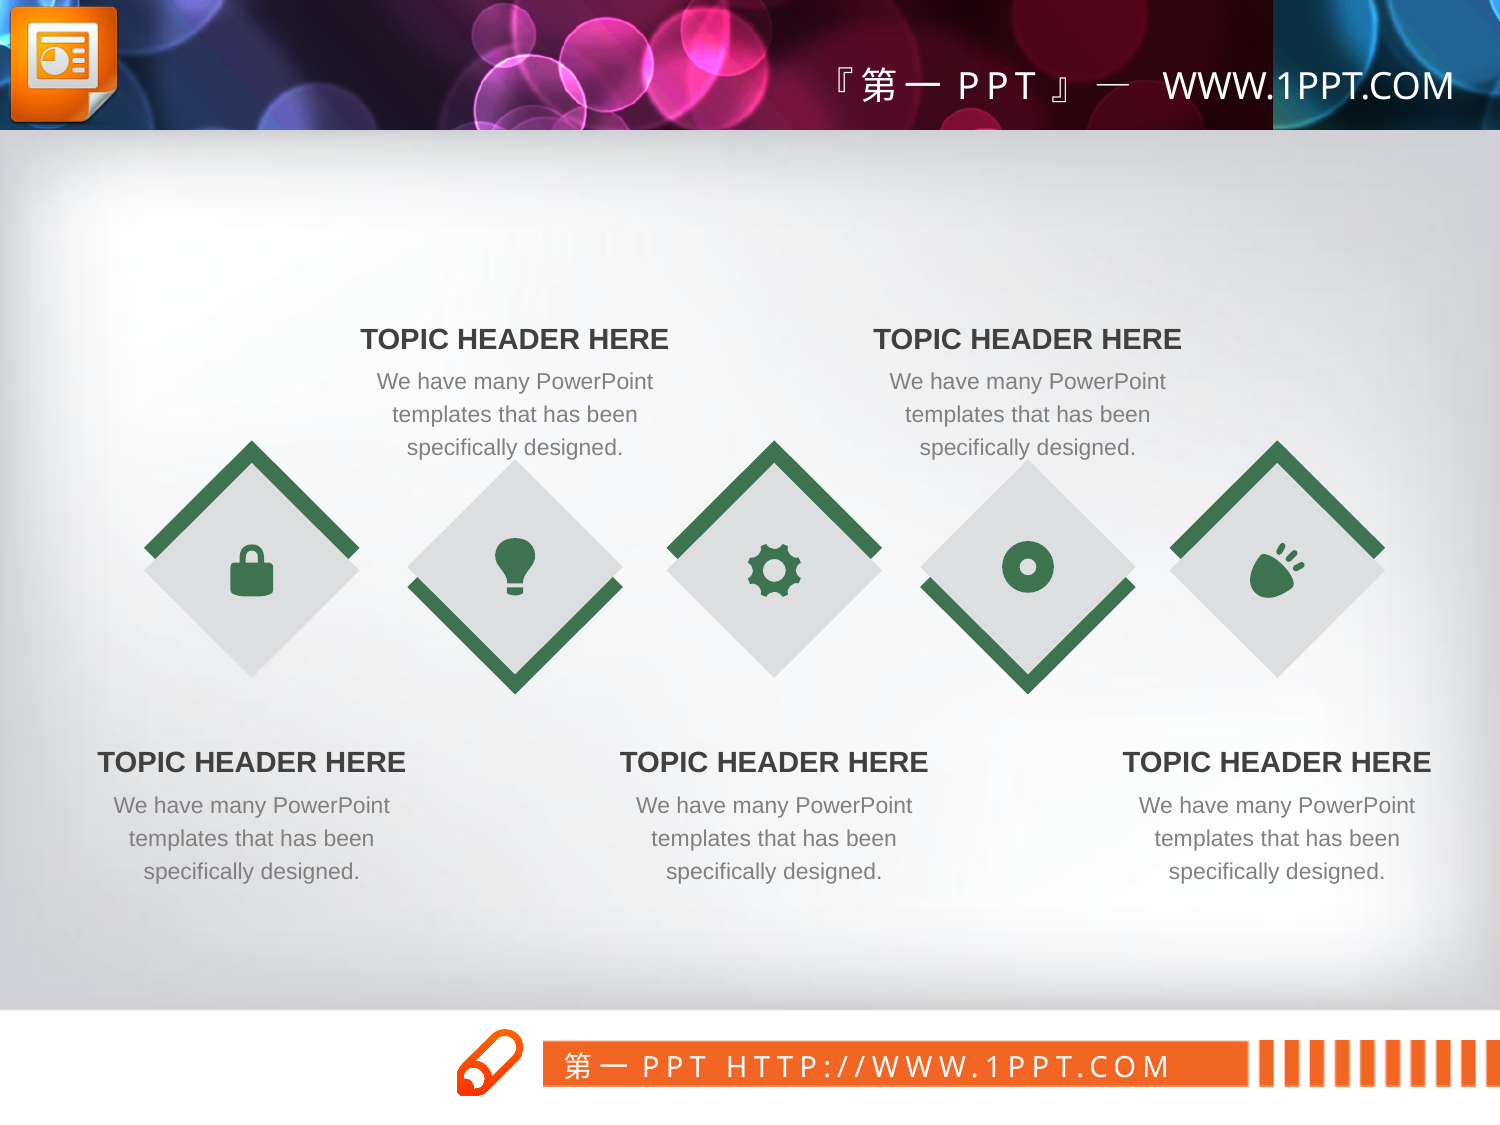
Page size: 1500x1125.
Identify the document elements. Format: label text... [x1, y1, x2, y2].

text_box [920, 461, 1136, 675]
text_box [666, 462, 883, 678]
text_box TOPIC HEADER HERE We have many PowerPoint templates that has been specifically designed. [1102, 736, 1453, 884]
text_box [230, 544, 274, 597]
text_box TOPIC HEADER HERE We have many PowerPoint templates that has been specifically designed. [852, 313, 1204, 461]
text_box [747, 544, 801, 597]
text_box [143, 462, 360, 678]
picture [0, 0, 1500, 1012]
text_box [143, 440, 360, 559]
text_box TOPIC HEADER HERE We have many PowerPoint templates that has been specifically designed. [339, 313, 691, 461]
text_box TOPIC HEADER HERE We have many PowerPoint templates that has been specifically designed. [76, 736, 427, 884]
text_box [407, 577, 623, 695]
text_box [1169, 440, 1386, 559]
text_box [494, 537, 536, 596]
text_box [1249, 542, 1305, 599]
text_box TOPIC HEADER HERE We have many PowerPoint templates that has been specifically designed. [599, 736, 950, 884]
text_box [1002, 541, 1054, 593]
picture [543, 1040, 1500, 1087]
text_box [407, 461, 623, 675]
text_box [666, 440, 883, 559]
text_box [920, 577, 1136, 695]
text_box [1169, 462, 1386, 678]
